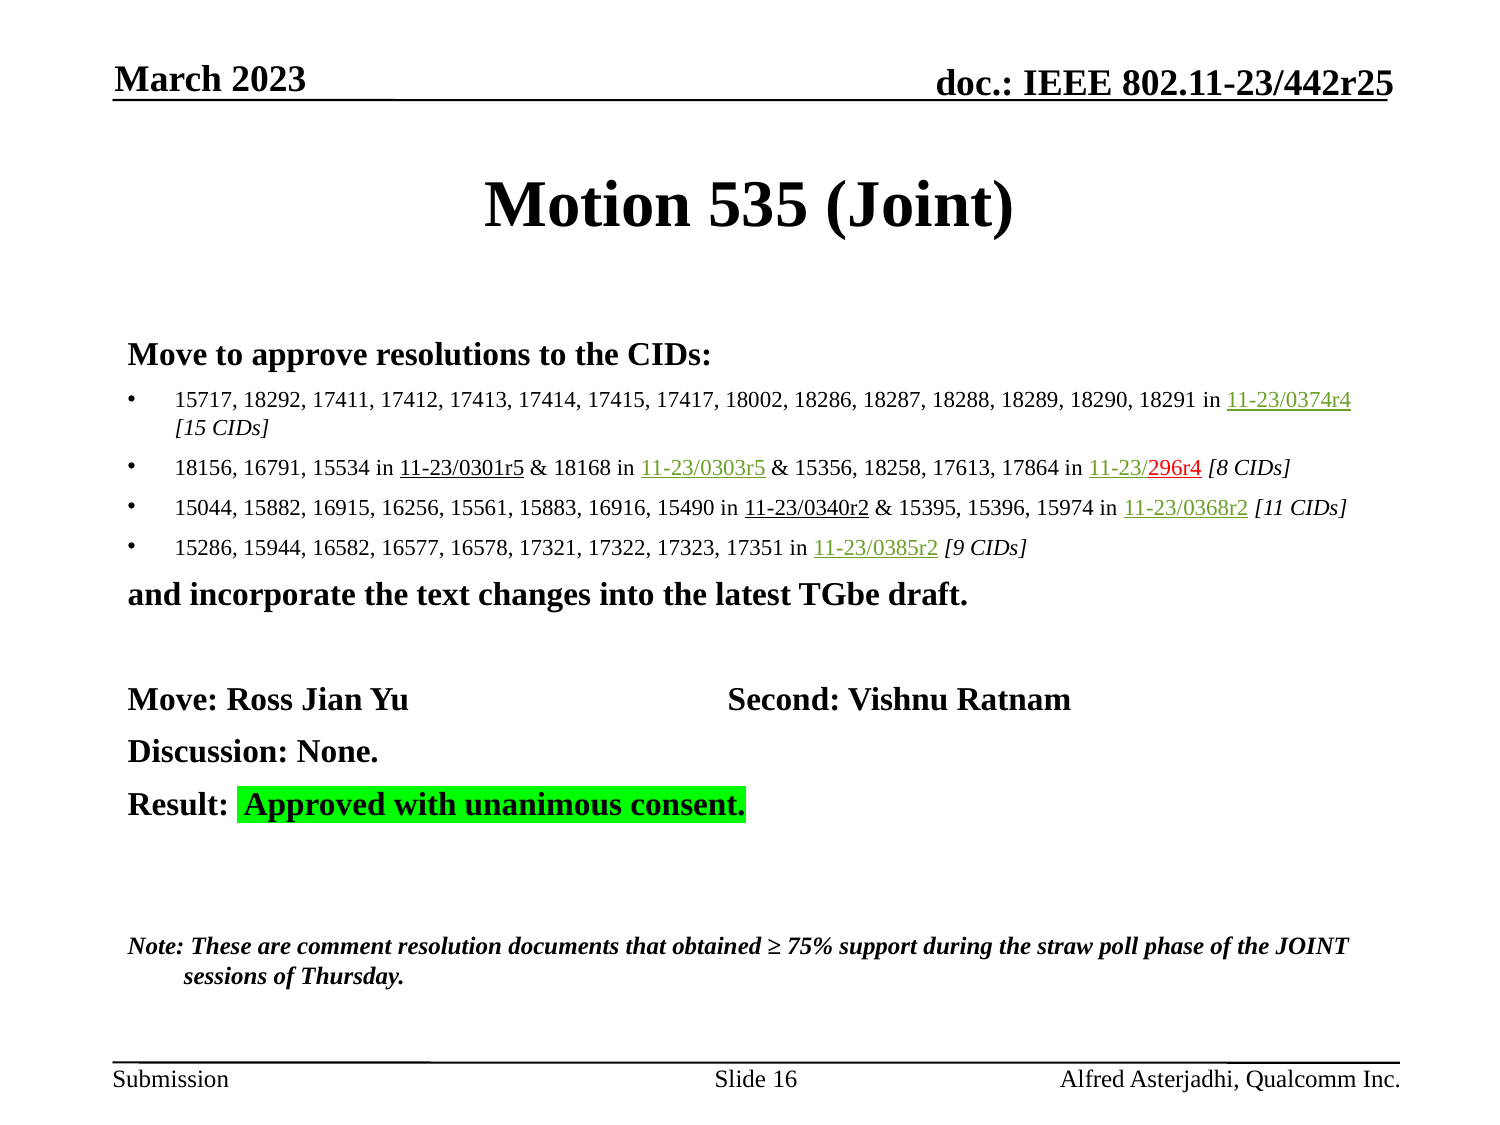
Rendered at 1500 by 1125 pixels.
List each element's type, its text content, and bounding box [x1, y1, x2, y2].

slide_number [114, 54, 423, 100]
title Motion 535 (Joint) [112, 112, 1388, 288]
slide_number Slide 16 [712, 1061, 800, 1123]
footer Alfred Asterjadhi, Qualcomm Inc. [878, 1061, 1402, 1093]
list Move to approve resolutions to the CIDs: 15717, 18292, 17411, 17412, 17413, 17414, 17415, 17417, 18002, 18286, 18287, 18288, 18289, 18290, 18291 in 11-23/0374r4 [15 CIDs] 18156, 16791, 15534 in 11-23/0301r5 & 18168 in 11-23/0303r5 & 15356, 18258, 17613, 17864 in 11-23/296r4 [8 CIDs] 15044, 15882, 16915, 16256, 15561, 15883, 16916, 15490 in 11-23/0340r2 & 15395, 15396, 15974 in 11-23/0368r2 [11 CIDs] 15286, 15944, 16582, 16577, 16578, 17321, 17322, 17323, 17351 in 11-23/0385r2 [9 CIDs] and incorporate the text changes into the latest TGbe draft. Move: Ross Jian Yu Second: Vishnu Ratnam Discussion: None. Result: Approved with unanimous consent. Note: These are comment resolution documents that obtained ≥ 75% support during the straw poll phase of the JOINT sessions of Thursday. [112, 324, 1388, 1063]
